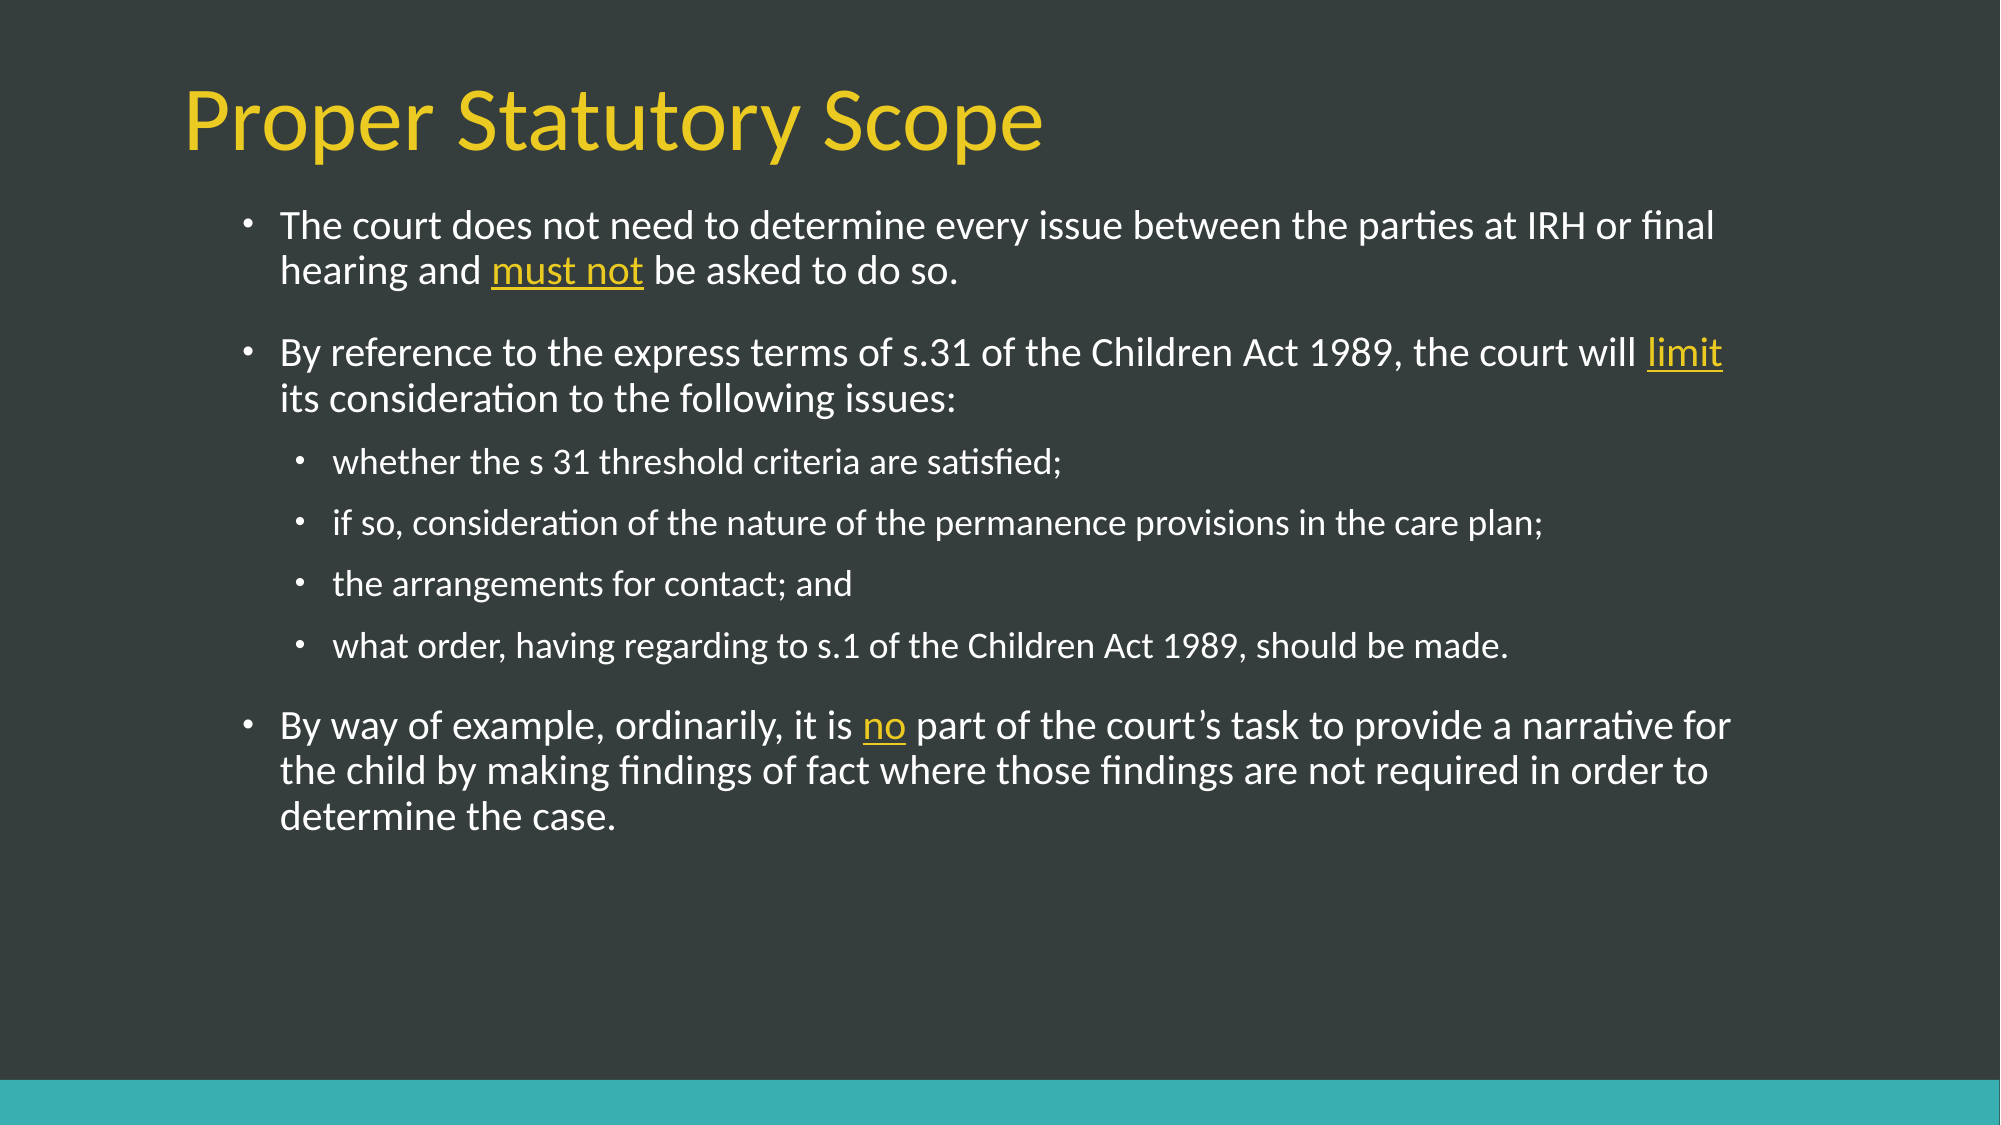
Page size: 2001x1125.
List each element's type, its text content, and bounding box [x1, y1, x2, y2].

list The court does not need to determine every issue between the parties at IRH or final hearing and must not be asked to do so. By reference to the express terms of s.31 of the Children Act 1989, the court will limit its consideration to the following issues: whether the s 31 threshold criteria are satisfied; if so, consideration of the nature of the permanence provisions in the care plan; the arrangements for contact; and what order, having regarding to s.1 of the Children Act 1989, should be made. By way of example, ordinarily, it is no part of the court’s task to provide a narrative for the child by making findings of fact where those findings are not required in order to determine the case. [219, 195, 1780, 1060]
title Proper Statutory Scope [168, 0, 1729, 178]
